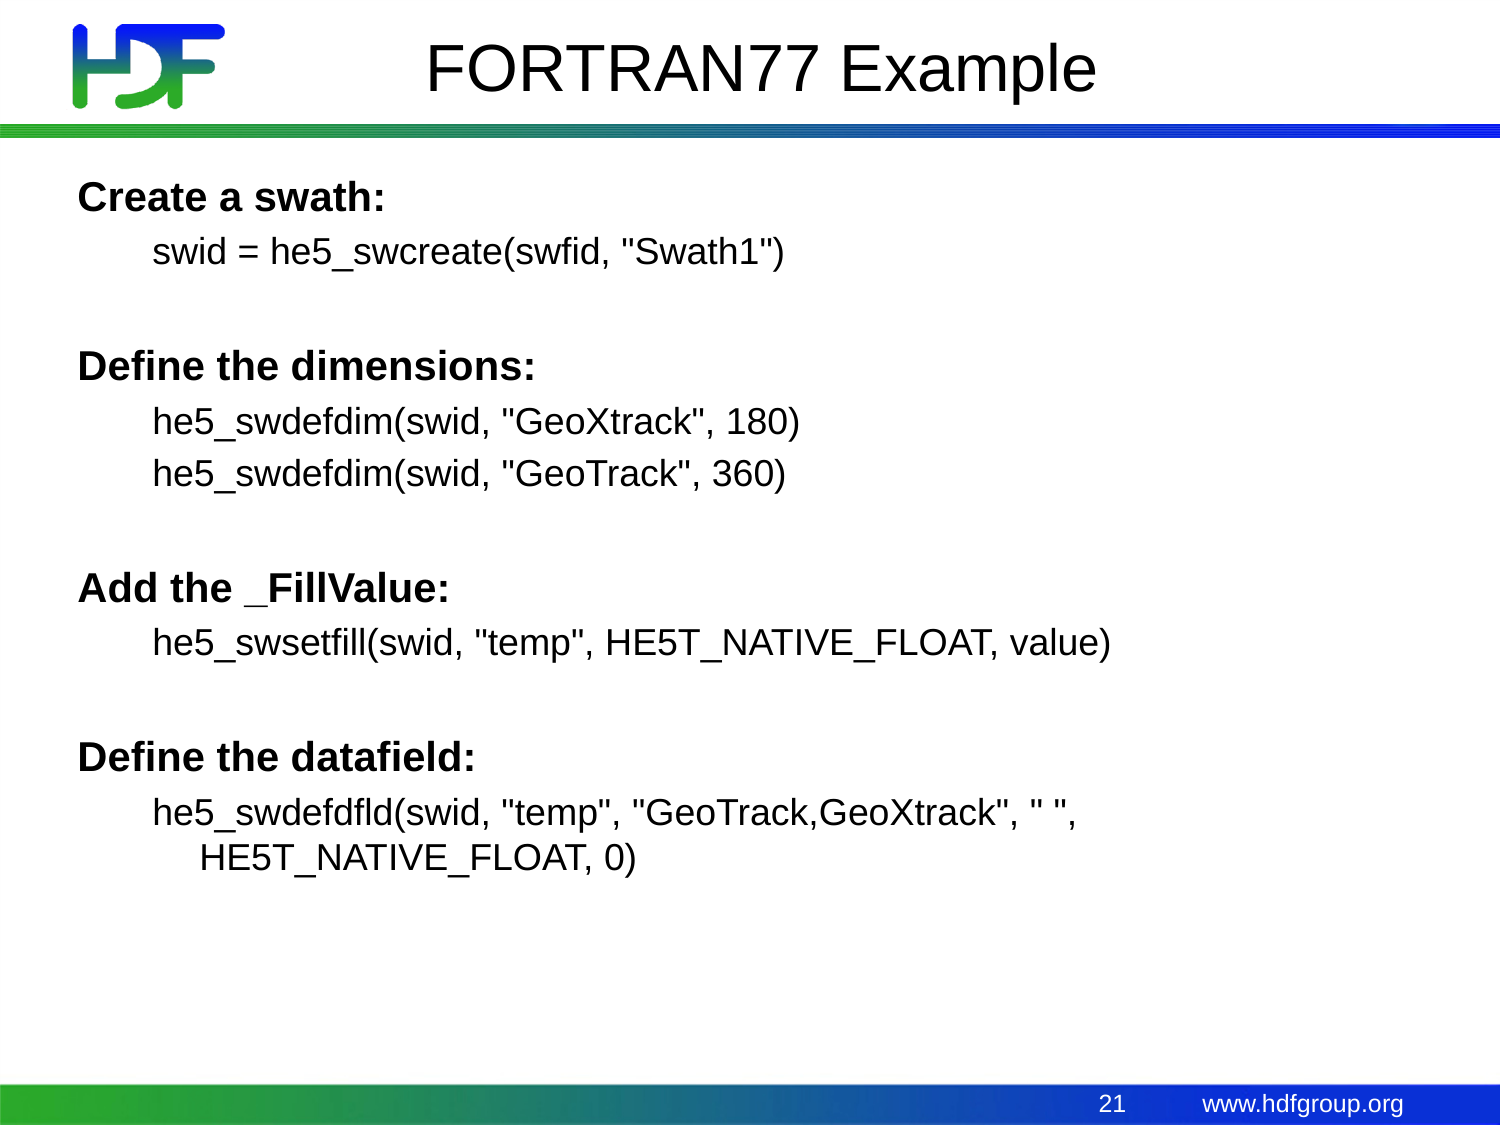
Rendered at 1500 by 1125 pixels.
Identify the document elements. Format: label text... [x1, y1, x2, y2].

slide_number 21 [1049, 1087, 1176, 1125]
title FORTRAN77 Example [187, 24, 1338, 113]
list Create a swath: swid = he5_swcreate(swfid, "Swath1") Define the dimensions: he5_swdefdim(swid, "GeoXtrack", 180) he5_swdefdim(swid, "GeoTrack", 360) Add the _FillValue: he5_swsetfill(swid, "temp", HE5T_NATIVE_FLOAT, value) Define the datafield: he5_swdefdfld(swid, "temp", "GeoTrack,GeoXtrack", " ", HE5T_NATIVE_FLOAT, 0) [62, 162, 1451, 1063]
picture [0, 0, 1500, 1125]
